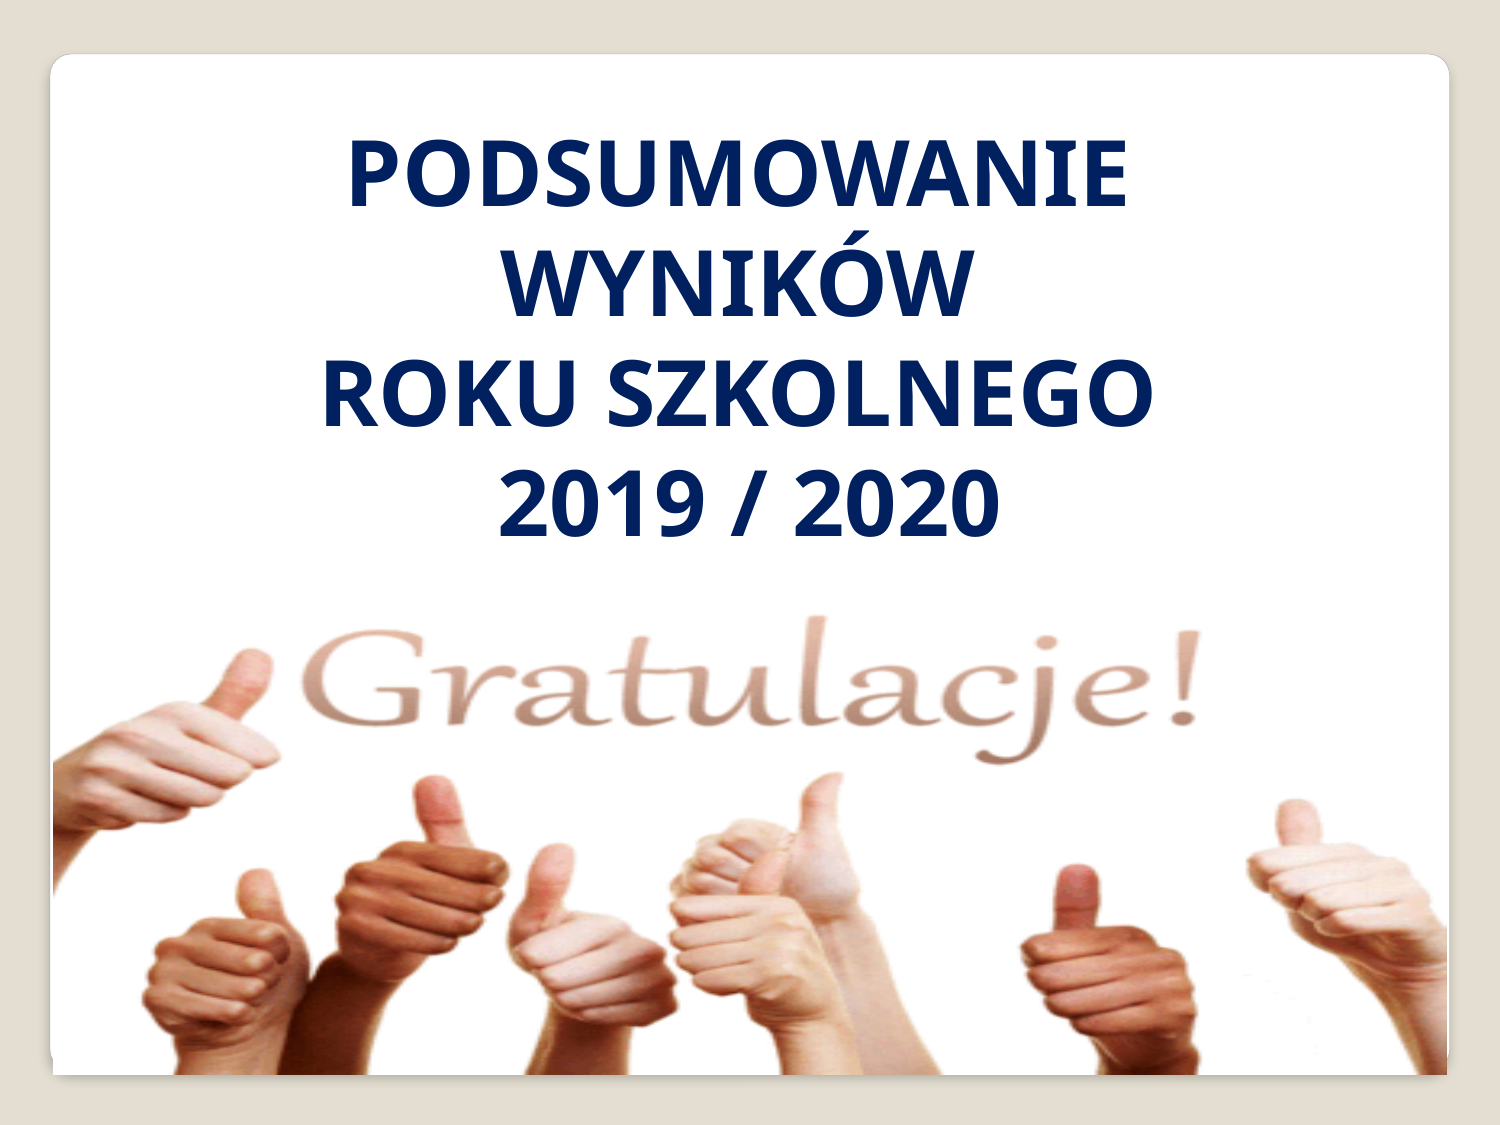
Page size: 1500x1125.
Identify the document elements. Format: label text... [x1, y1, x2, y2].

text_box PODSUMOWANIE WYNIKÓW ROKU SZKOLNEGO 2019 / 2020 [53, 107, 1447, 563]
picture [52, 574, 1448, 1076]
